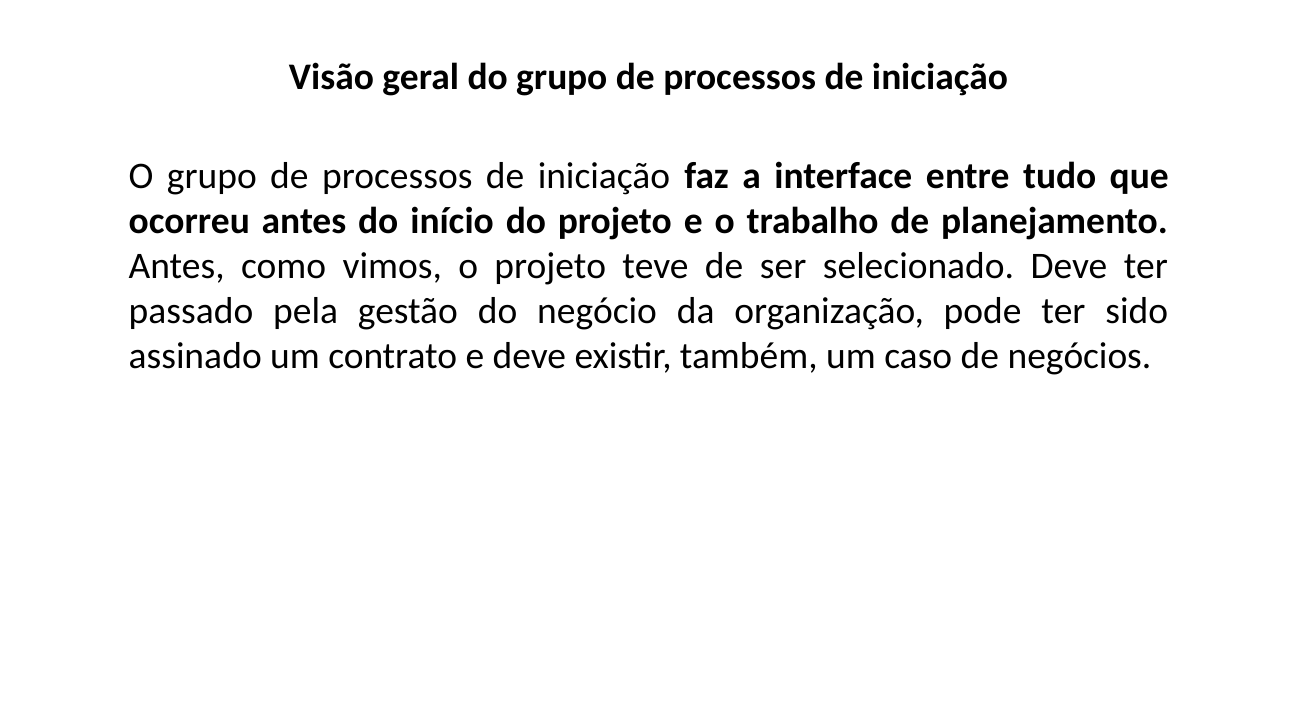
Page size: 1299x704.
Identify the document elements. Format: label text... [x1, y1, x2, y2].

text_box Visão geral do grupo de processos de iniciação [0, 44, 1299, 106]
text_box O grupo de processos de iniciação faz a interface entre tudo que ocorreu antes do início do projeto e o trabalho de planejamento. Antes, como vimos, o projeto teve de ser selecionado. Deve ter passado pela gestão do negócio da organização, pode ter sido assinado um contrato e deve existir, também, um caso de negócios. [117, 145, 1181, 559]
